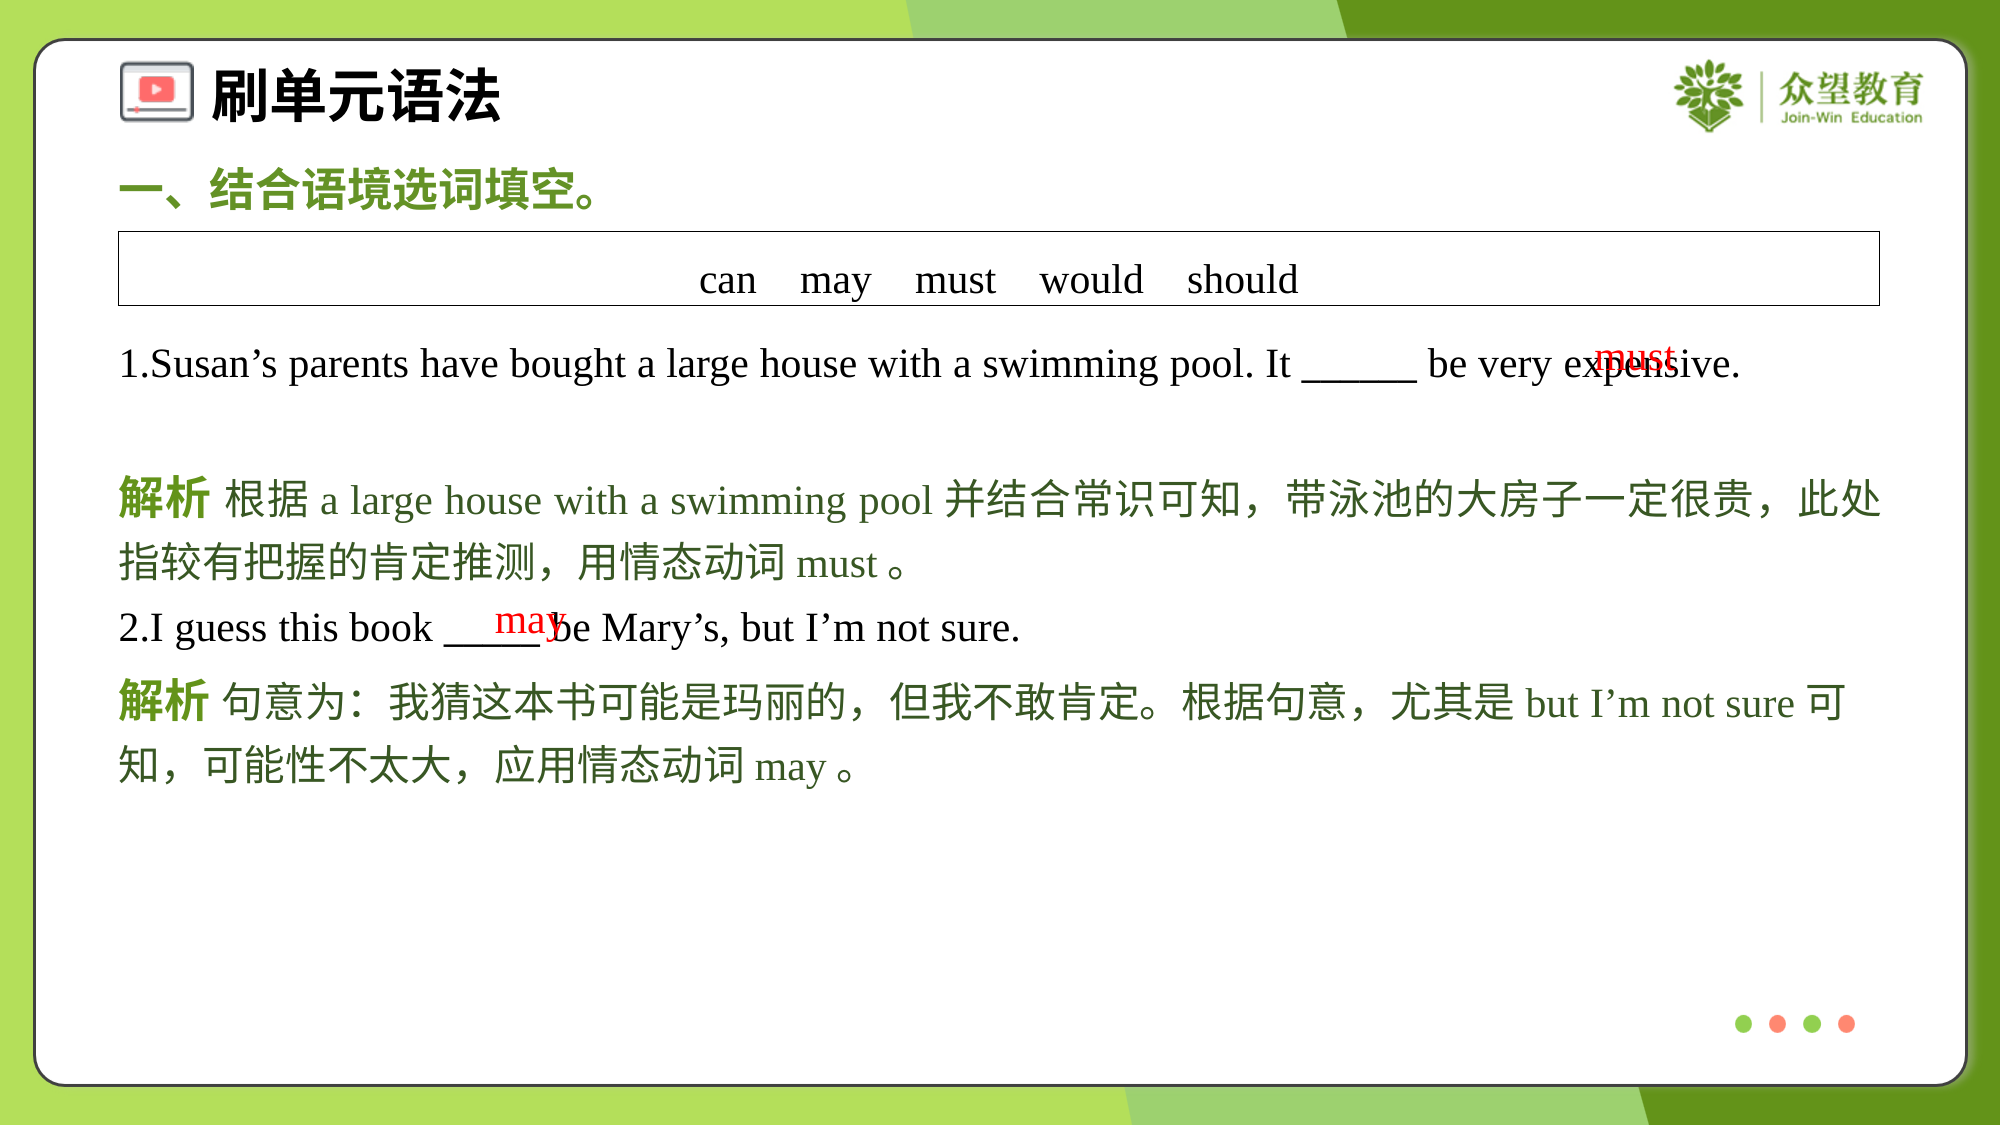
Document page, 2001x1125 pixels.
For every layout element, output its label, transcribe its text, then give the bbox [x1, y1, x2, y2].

text_box may [490, 579, 572, 638]
text_box must [1589, 316, 1680, 375]
text_box 2.I guess this book _____ be Mary’s, but I’m not sure. [118, 587, 1883, 645]
text_box 一、结合语境选词填空。 [118, 146, 1883, 273]
text_box 1.Susan’s parents have bought a large house with a swimming pool. It ______ be very expensive. [118, 322, 1883, 443]
table_header can may must would should [119, 232, 1879, 305]
picture [0, 0, 2000, 1125]
text_box 解析 句意为：我猜这本书可能是玛丽的，但我不敢肯定。根据句意，尤其是but I’m not sure可知，可能性不太大，应用情态动词may。 [118, 657, 1883, 784]
text_box 解析 根据a large house with a swimming pool并结合常识可知，带泳池的大房子一定很贵，此处指较有把握的肯定推测，用情态动词must。 [118, 454, 1883, 582]
